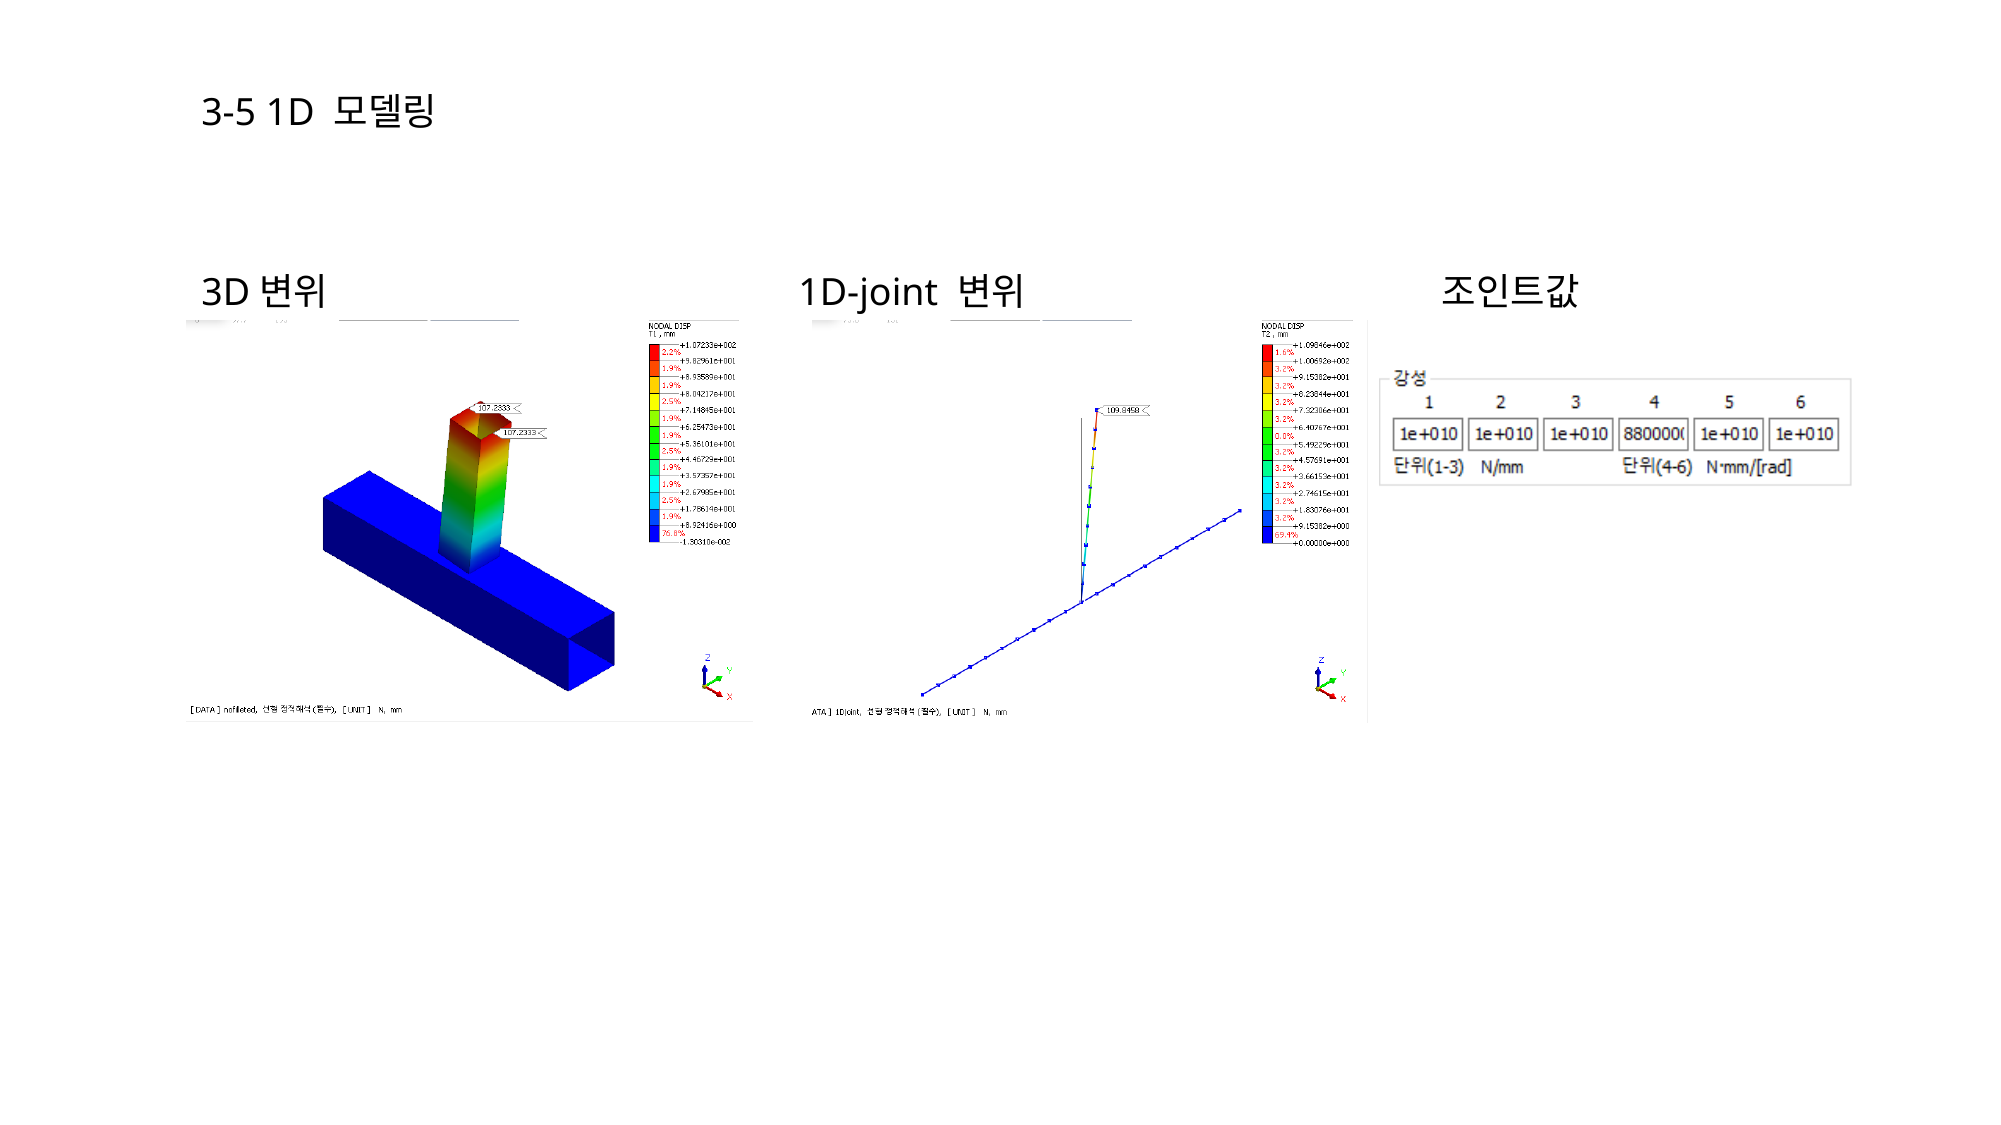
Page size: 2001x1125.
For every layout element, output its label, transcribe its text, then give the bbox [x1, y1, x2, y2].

text_box 조인트값 [1427, 260, 1808, 320]
text_box 1D-joint 변위 [783, 260, 1164, 320]
text_box 3-5 1D 모델링 [186, 80, 944, 141]
text_box 3D변위 [186, 260, 568, 320]
picture [186, 320, 753, 722]
picture [1379, 369, 1855, 494]
picture [811, 320, 1368, 723]
